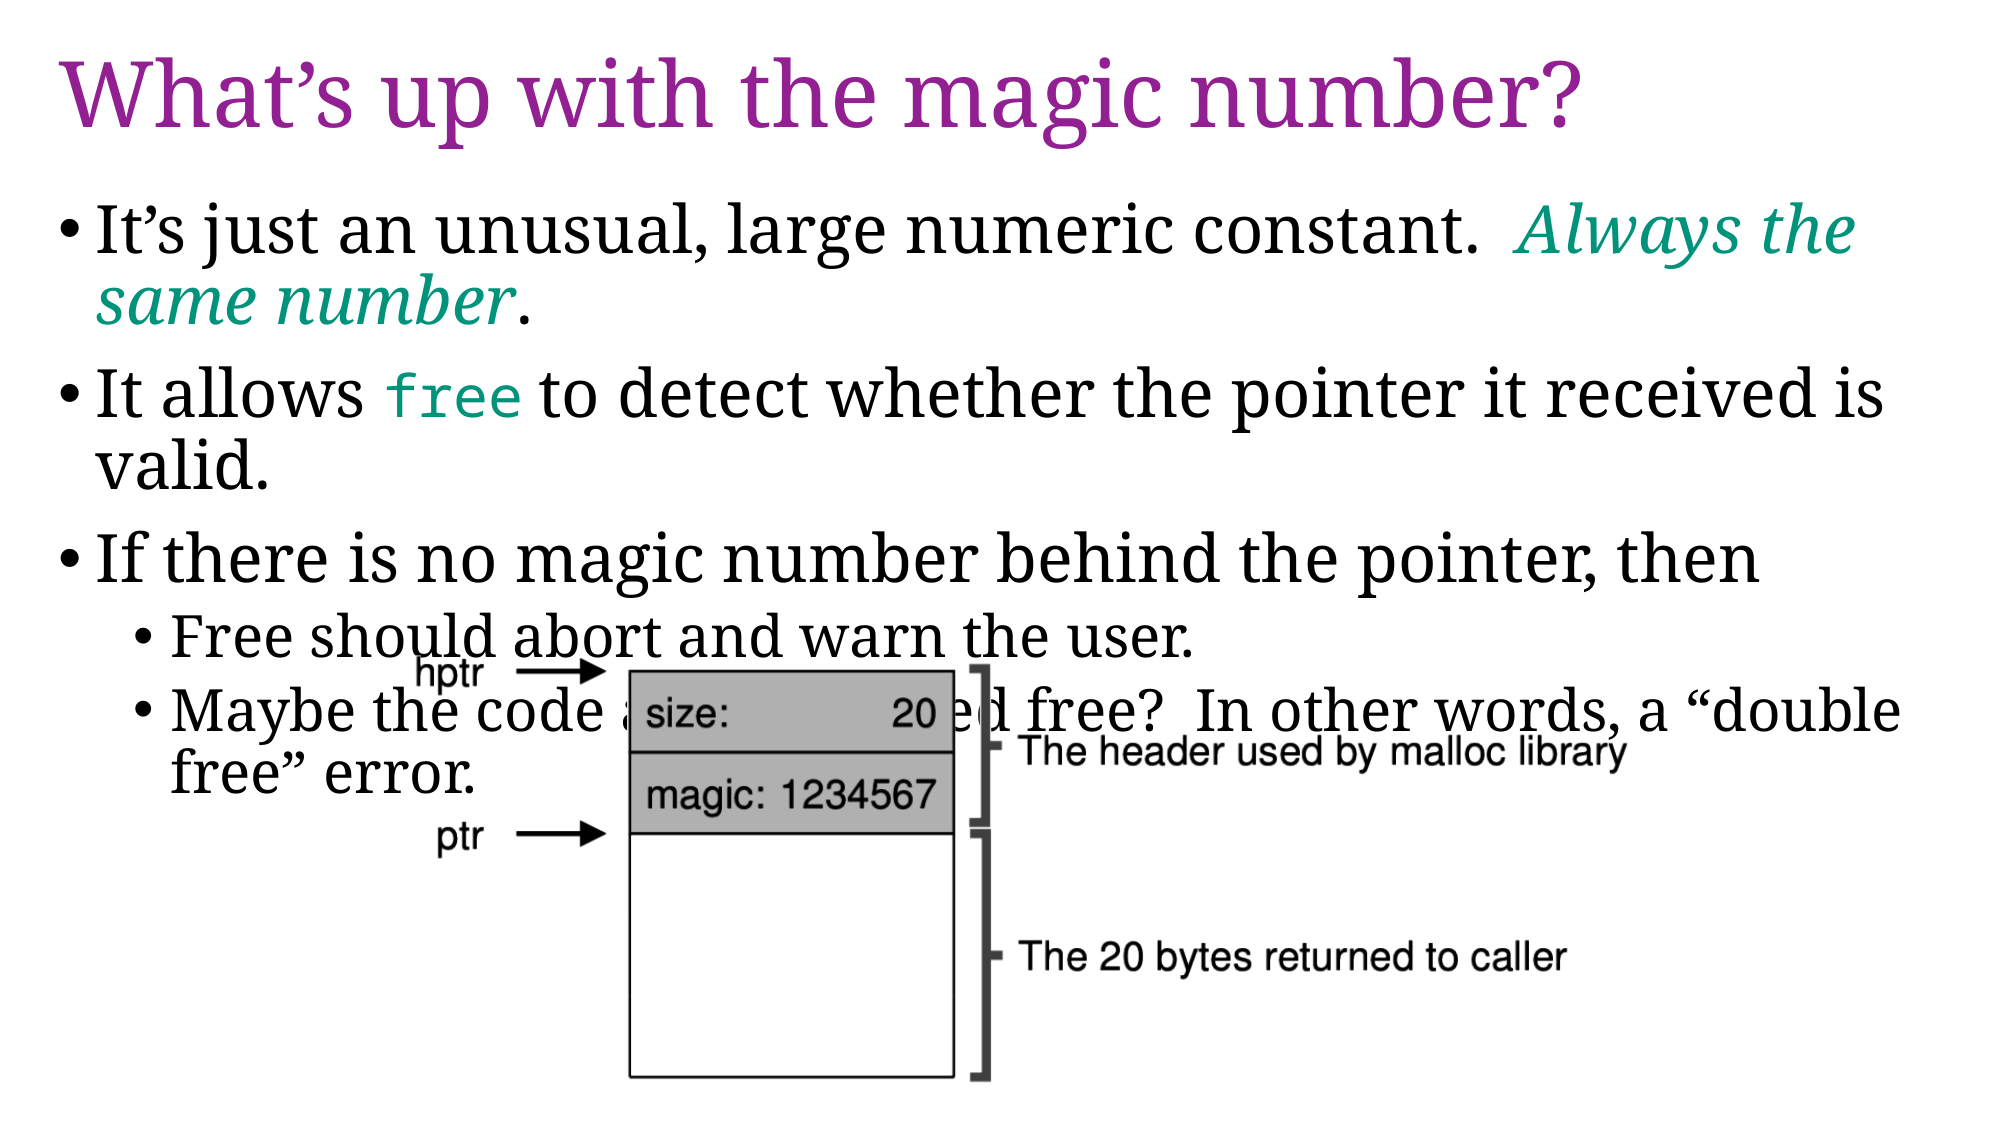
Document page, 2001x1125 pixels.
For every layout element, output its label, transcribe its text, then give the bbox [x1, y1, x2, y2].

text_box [405, 646, 1633, 1091]
list It’s just an unusual, large numeric constant. Always the same number. It allows free to detect whether the pointer it received is valid. If there is no magic number behind the pointer, then Free should abort and warn the user. Maybe the code already called free? In other words, a “double free” error. [43, 188, 1953, 1106]
title What’s up with the magic number? [43, 25, 1953, 171]
